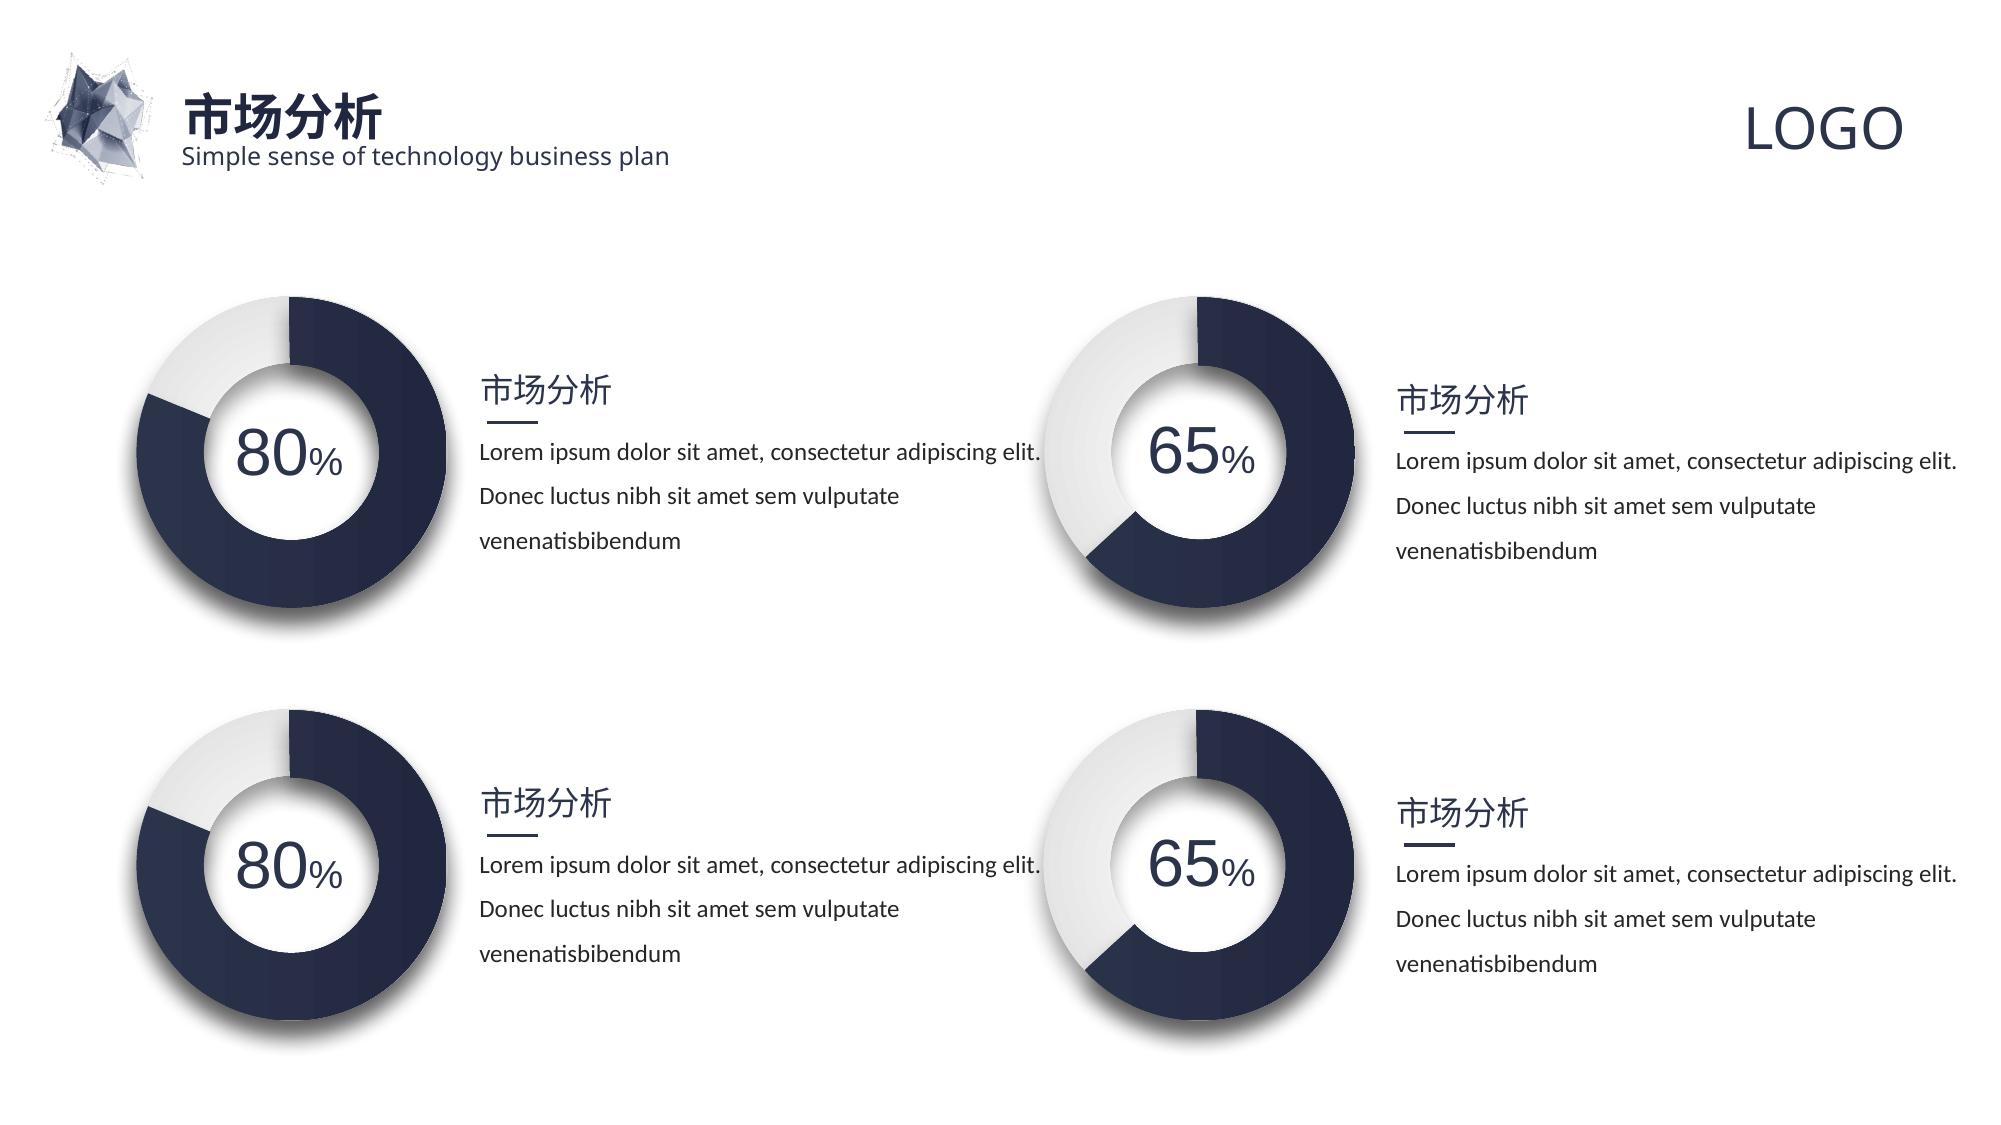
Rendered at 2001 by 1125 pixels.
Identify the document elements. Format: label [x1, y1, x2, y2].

picture [0, 0, 188, 236]
text_box [179, 70, 774, 175]
text_box [136, 709, 1043, 1021]
text_box [136, 296, 1044, 608]
text_box [1044, 296, 1975, 608]
text_box [1043, 709, 1975, 1021]
